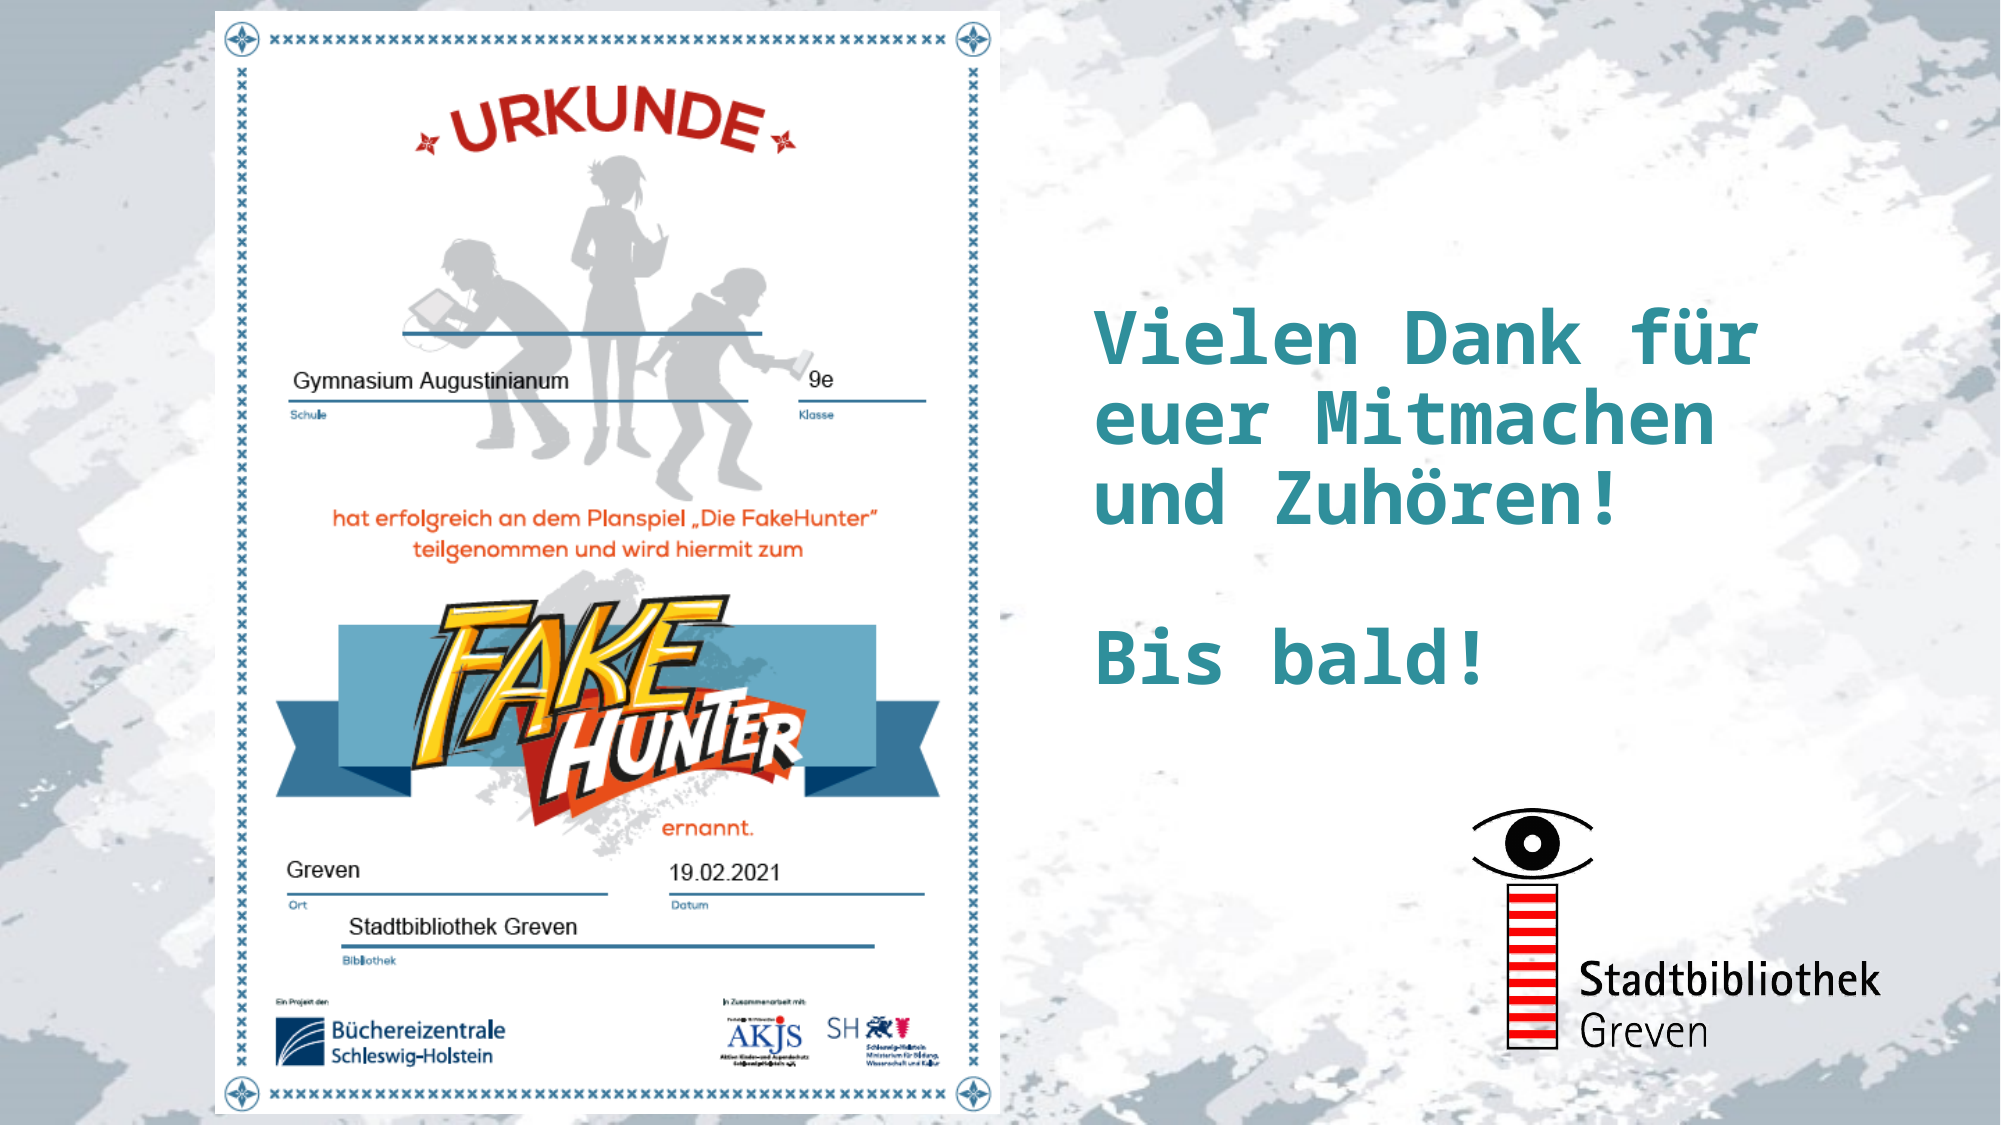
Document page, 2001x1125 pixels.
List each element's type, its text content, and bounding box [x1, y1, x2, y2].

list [215, 11, 1000, 1114]
title Vielen Dank für euer Mitmachen und Zuhören! Bis bald! [1078, 201, 1785, 797]
picture [0, 0, 2001, 1125]
